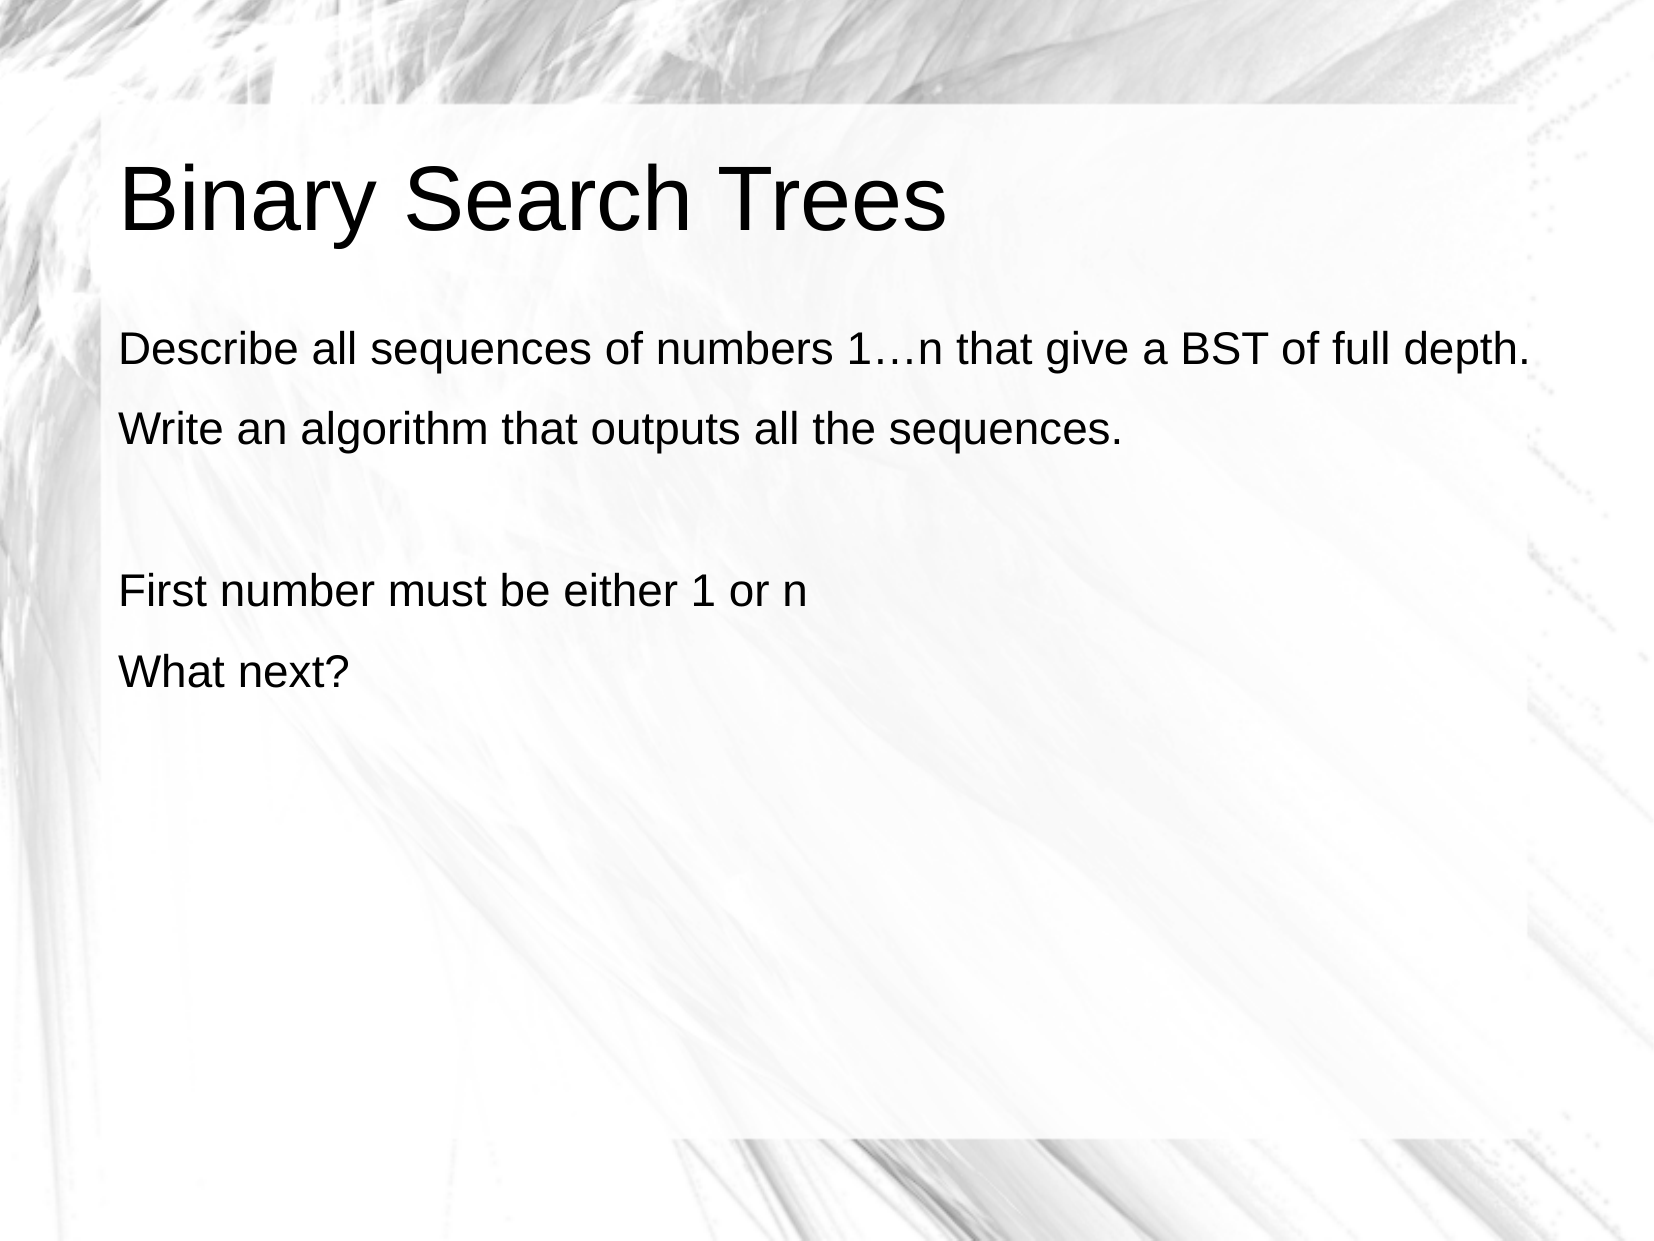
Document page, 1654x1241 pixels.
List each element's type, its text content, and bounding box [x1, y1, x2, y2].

title Binary Search Trees [118, 93, 1506, 299]
list Describe all sequences of numbers 1…n that give a BST of full depth. Write an algorithm that outputs all the sequences. First number must be either 1 or n What next? [118, 319, 1571, 1109]
picture [0, 0, 1654, 1241]
